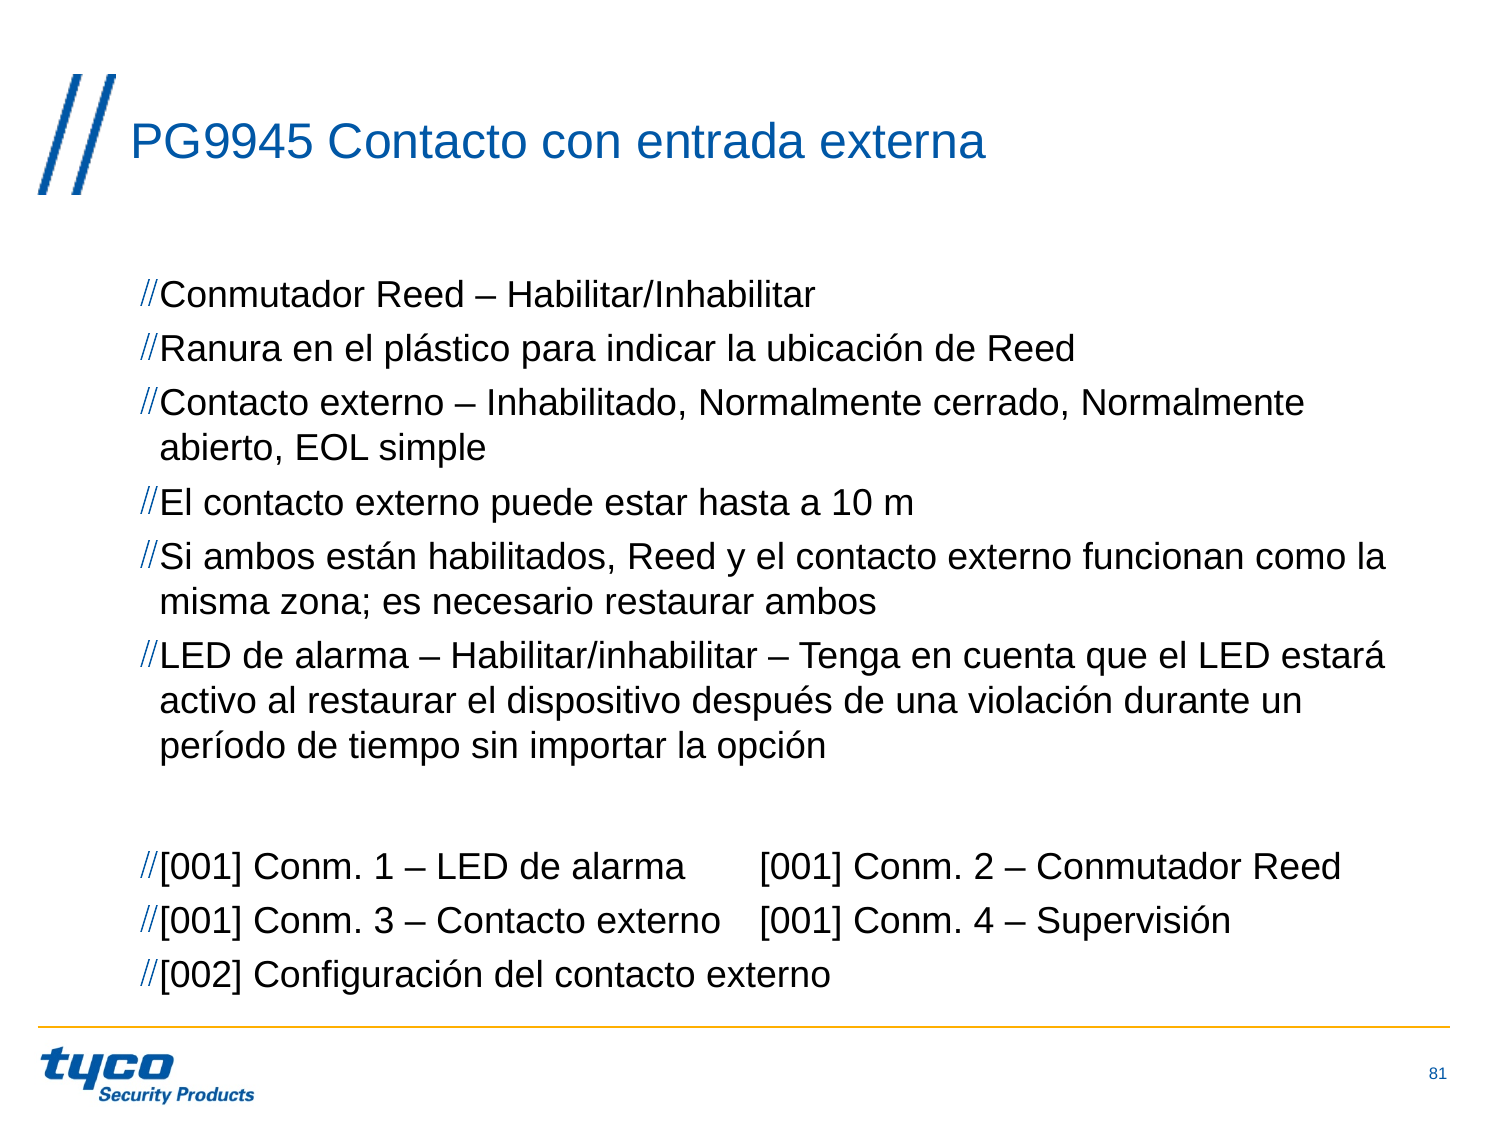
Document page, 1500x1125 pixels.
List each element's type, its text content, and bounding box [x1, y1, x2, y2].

picture [140, 640, 167, 667]
picture [34, 1040, 260, 1107]
slide_number 81 [1387, 1042, 1463, 1103]
text_box [97, 1061, 228, 1091]
title PG9945 Contacto con entrada externa [115, 44, 1426, 233]
picture [140, 959, 167, 986]
picture [140, 387, 167, 414]
picture [140, 540, 167, 568]
picture [140, 486, 167, 514]
picture [140, 905, 167, 932]
picture [37, 74, 115, 195]
picture [140, 333, 167, 360]
list Conmutador Reed – Habilitar/Inhabilitar Ranura en el plástico para indicar la ubicación de Reed Contacto externo – Inhabilitado, Normalmente cerrado, Normalmente abierto, EOL simple El contacto externo puede estar hasta a 10 m Si ambos están habilitados, Reed y el contacto externo funcionan como la misma zona; es necesario restaurar ambos LED de alarma – Habilitar/inhabilitar – Tenga en cuenta que el LED estará activo al restaurar el dispositivo después de una violación durante un período de tiempo sin importar la opción [001] Conm. 1 – LED de alarma [001] Conm. 2 – Conmutador Reed [001] Conm. 3 – Contacto externo [001] Conm. 4 – Supervisión [002] Configuración del contacto externo [124, 262, 1426, 976]
picture [140, 279, 167, 306]
picture [140, 851, 167, 878]
